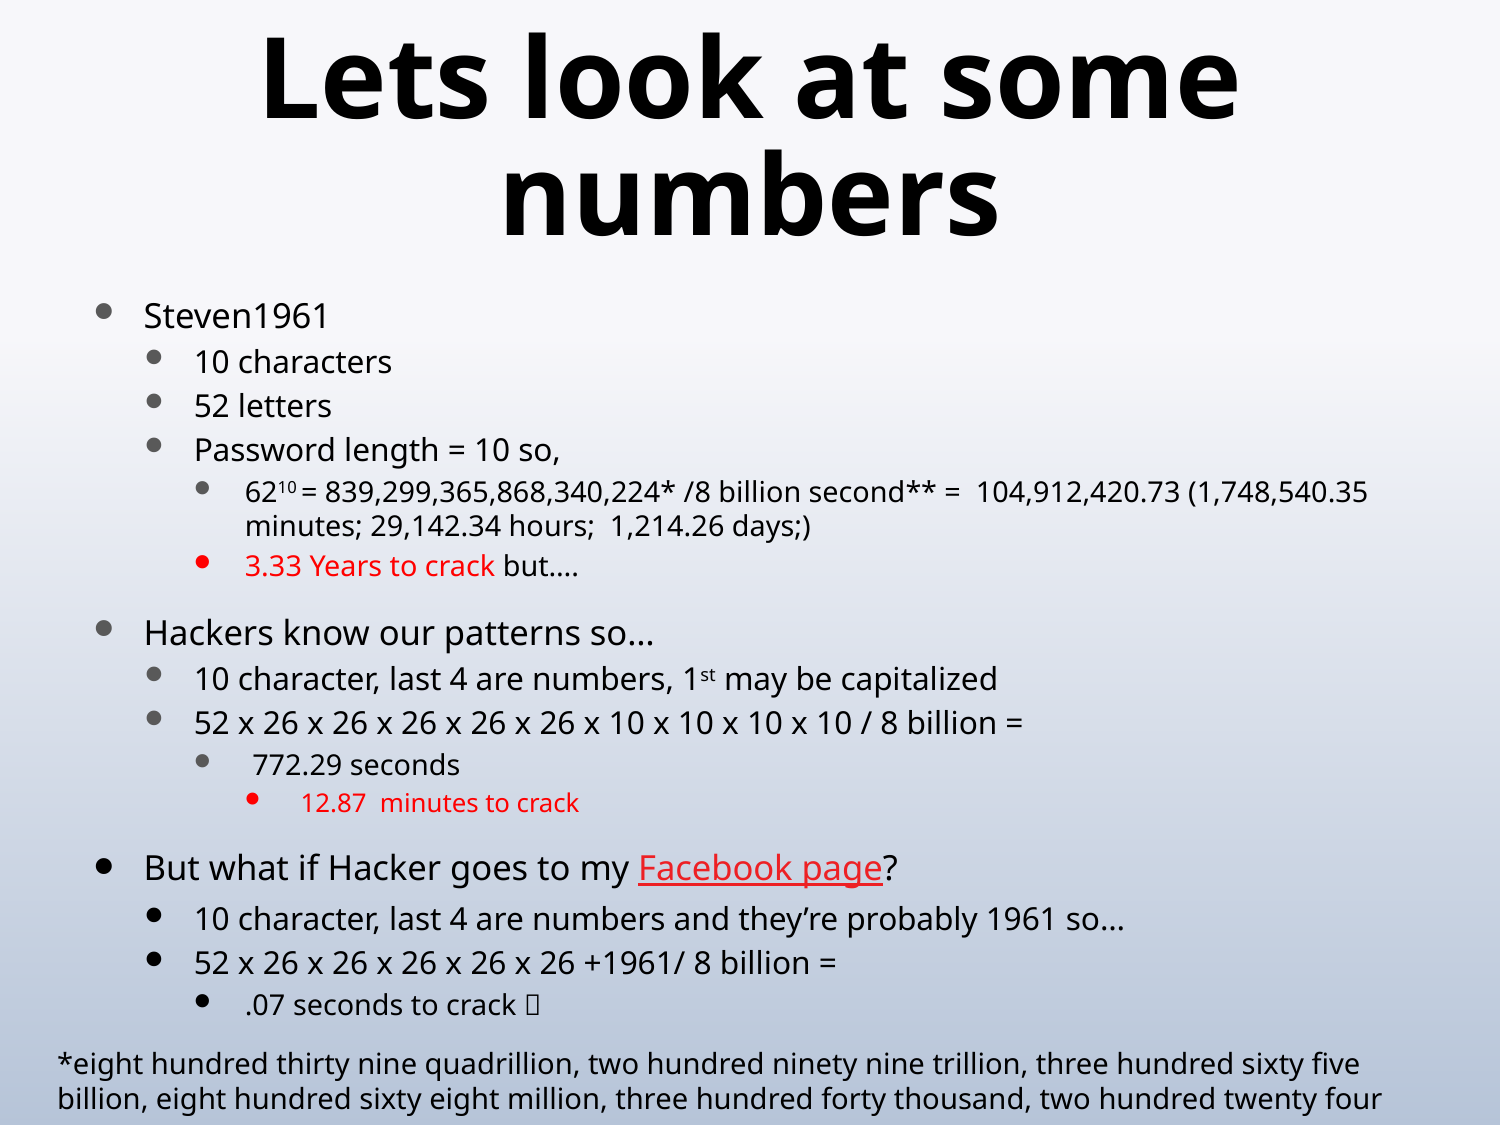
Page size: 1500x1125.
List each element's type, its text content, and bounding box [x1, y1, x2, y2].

text_box *eight hundred thirty nine quadrillion, two hundred ninety nine trillion, three hundred sixty five billion, eight hundred sixty eight million, three hundred forty thousand, two hundred twenty four [42, 1037, 1443, 1123]
title Lets look at some numbers [150, 37, 1350, 245]
list Steven1961 10 characters 52 letters Password length = 10 so, 6210 = 839,299,365,868,340,224* /8 billion second** = 104,912,420.73 (1,748,540.35 minutes; 29,142.34 hours; 1,214.26 days;) 3.33 Years to crack but…. Hackers know our patterns so… 10 character, last 4 are numbers, 1st may be capitalized 52 x 26 x 26 x 26 x 26 x 26 x 10 x 10 x 10 x 10 / 8 billion = 772.29 seconds 12.87 minutes to crack But what if Hacker goes to my Facebook page? 10 character, last 4 are numbers and they’re probably 1961 so… 52 x 26 x 26 x 26 x 26 x 26 +1961/ 8 billion = .07 seconds to crack  [78, 286, 1443, 1037]
